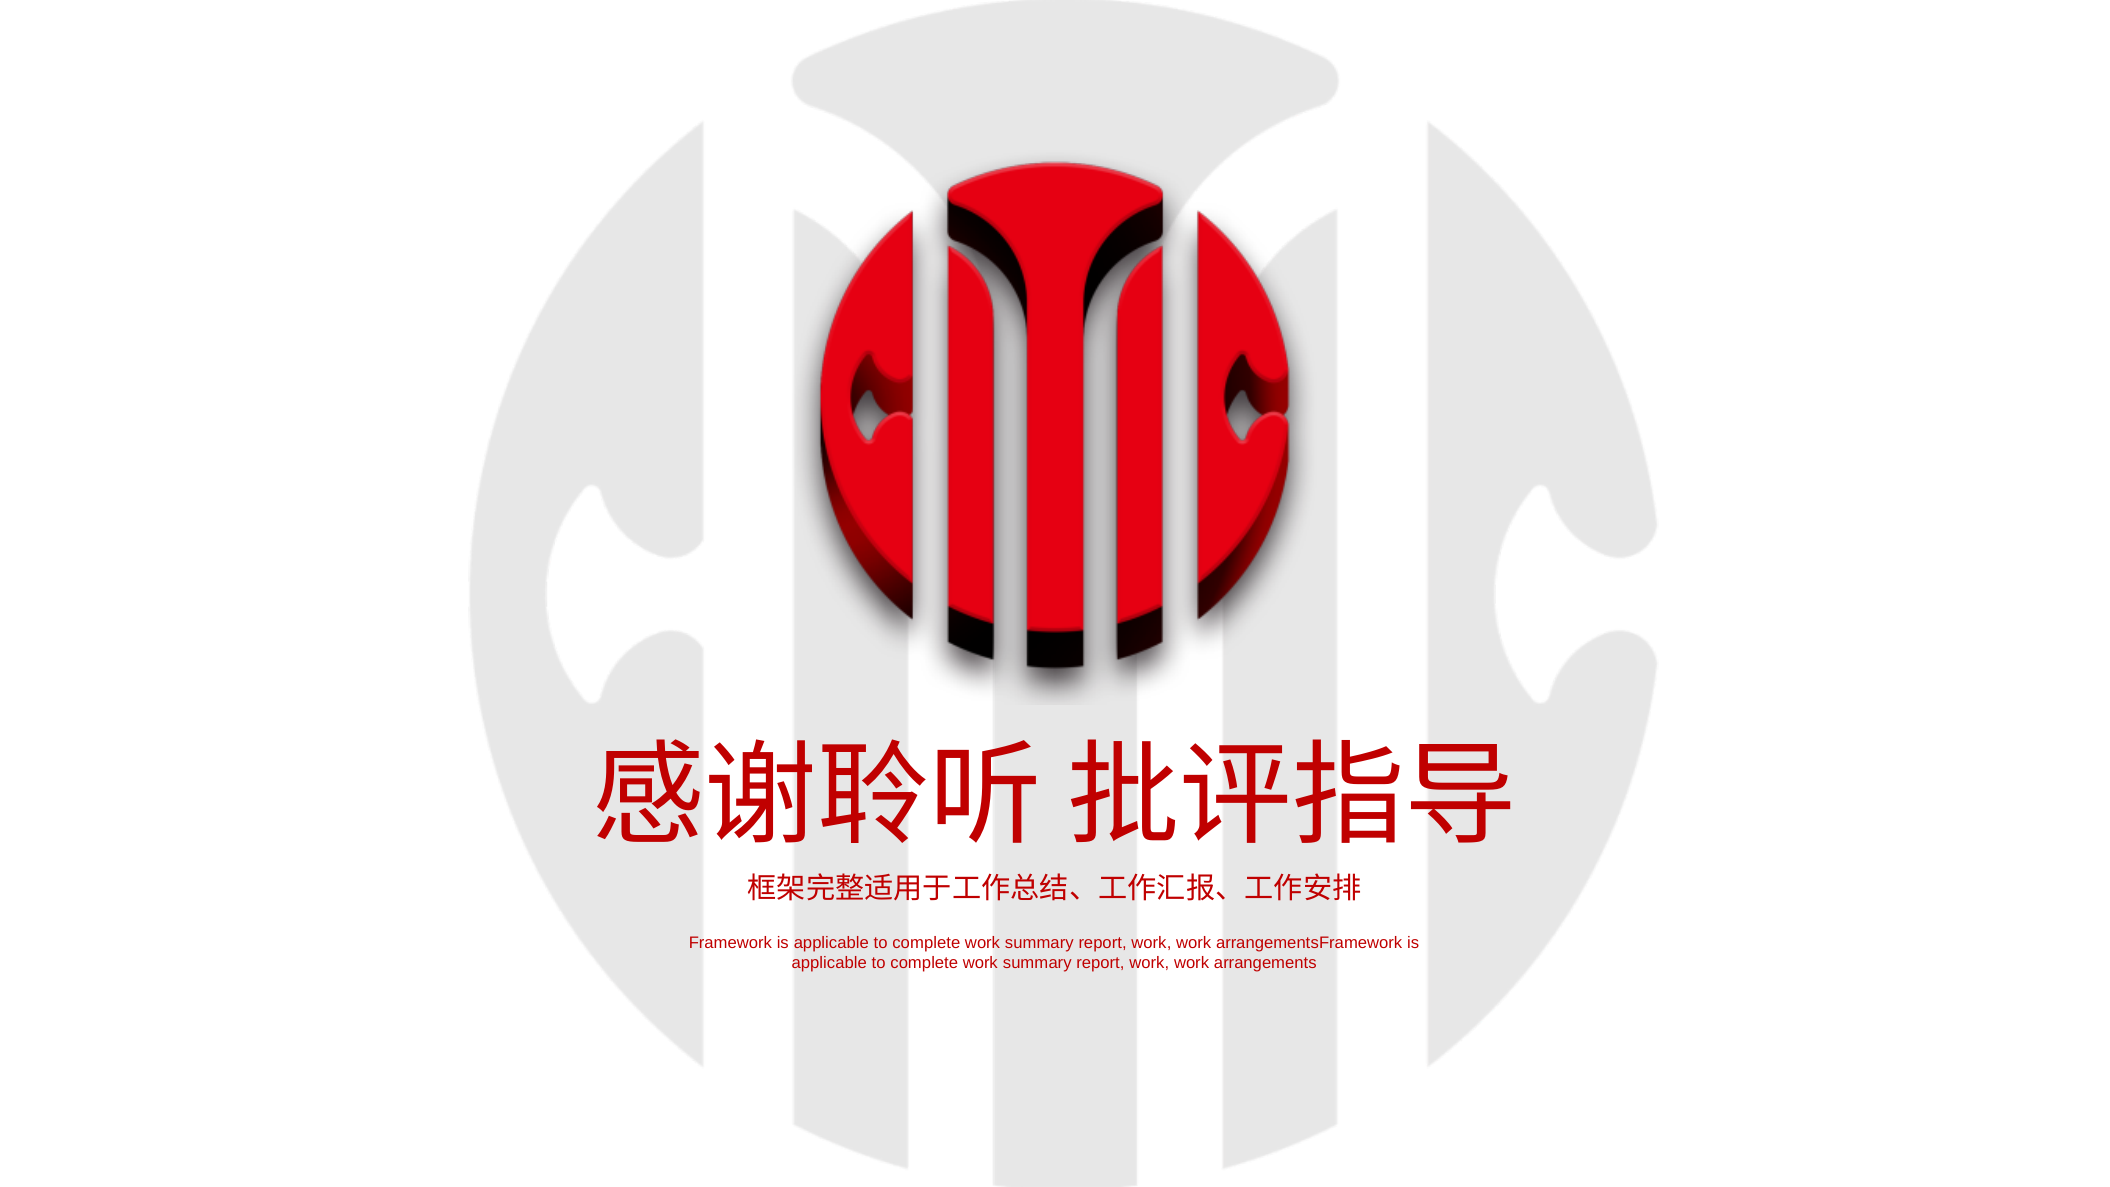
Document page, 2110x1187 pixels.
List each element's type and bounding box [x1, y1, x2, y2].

picture [436, 0, 1690, 1187]
